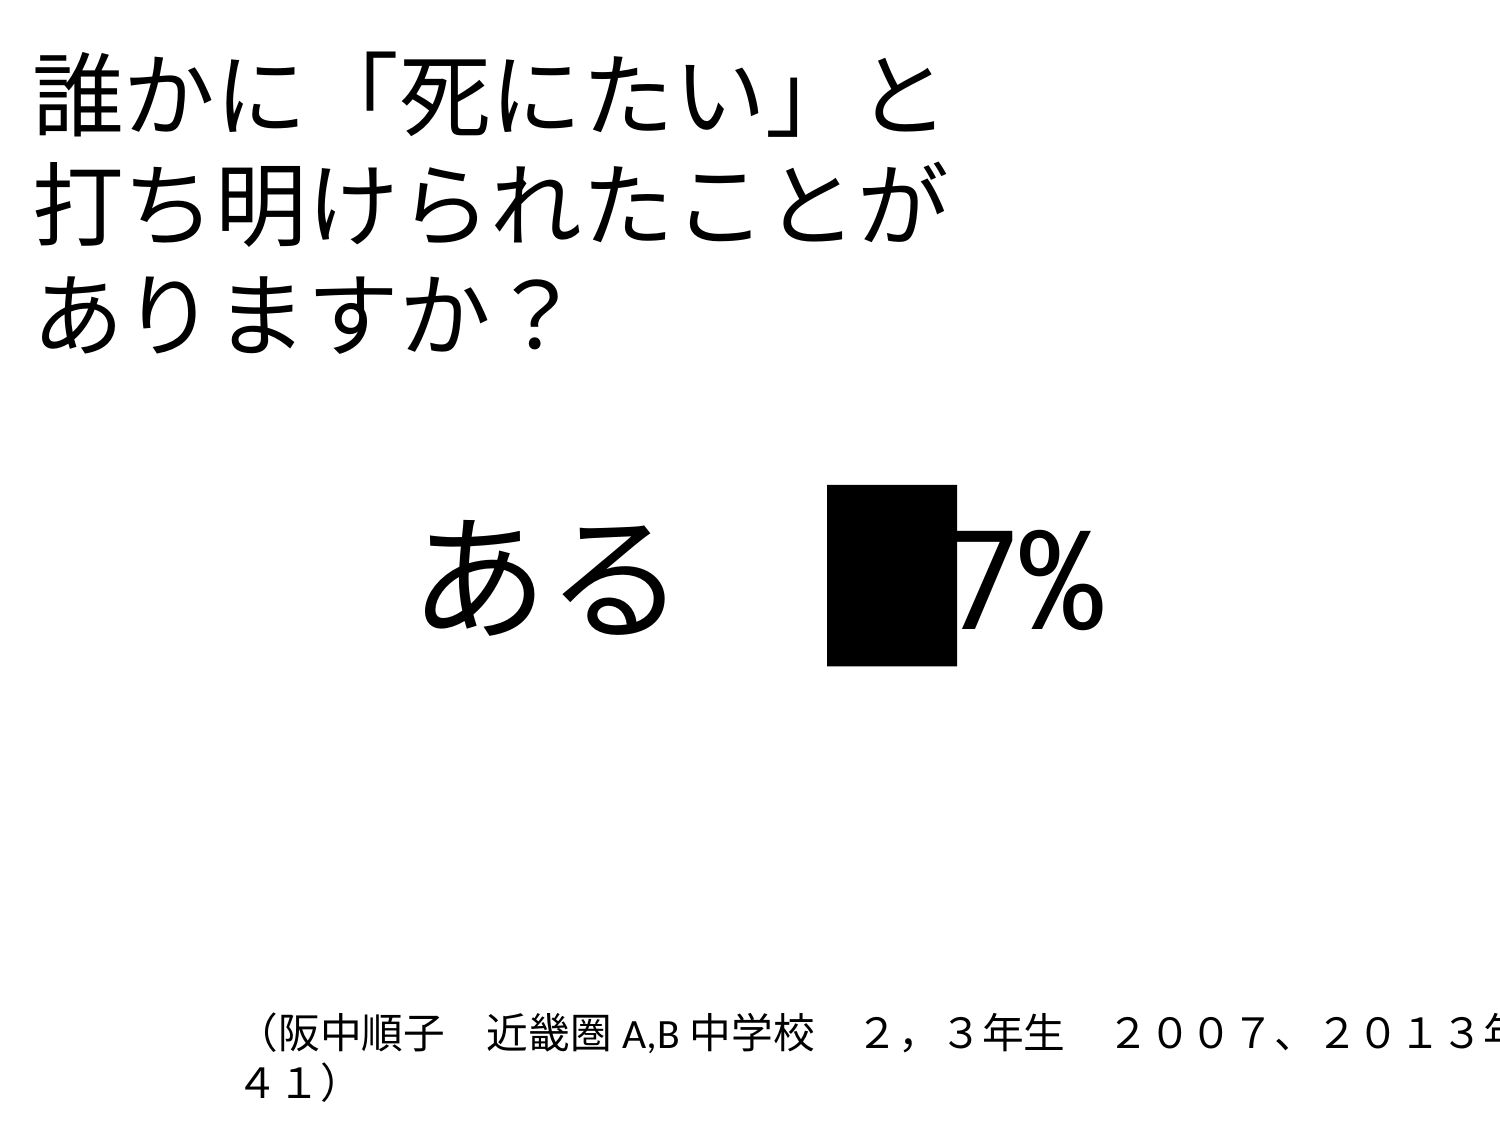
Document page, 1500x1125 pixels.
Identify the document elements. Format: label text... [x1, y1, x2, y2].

text_box 誰かに「死にたい」と 打ち明けられたことが ありますか？ [17, 30, 1500, 486]
text_box ある 17% [395, 484, 825, 665]
text_box （阪中順子 近畿圏A,B中学校 ２，３年生 ２００７、２０１３年 N=２４１） [221, 999, 1500, 1115]
text_box [825, 483, 959, 669]
text_box ある 17% [959, 484, 1400, 665]
